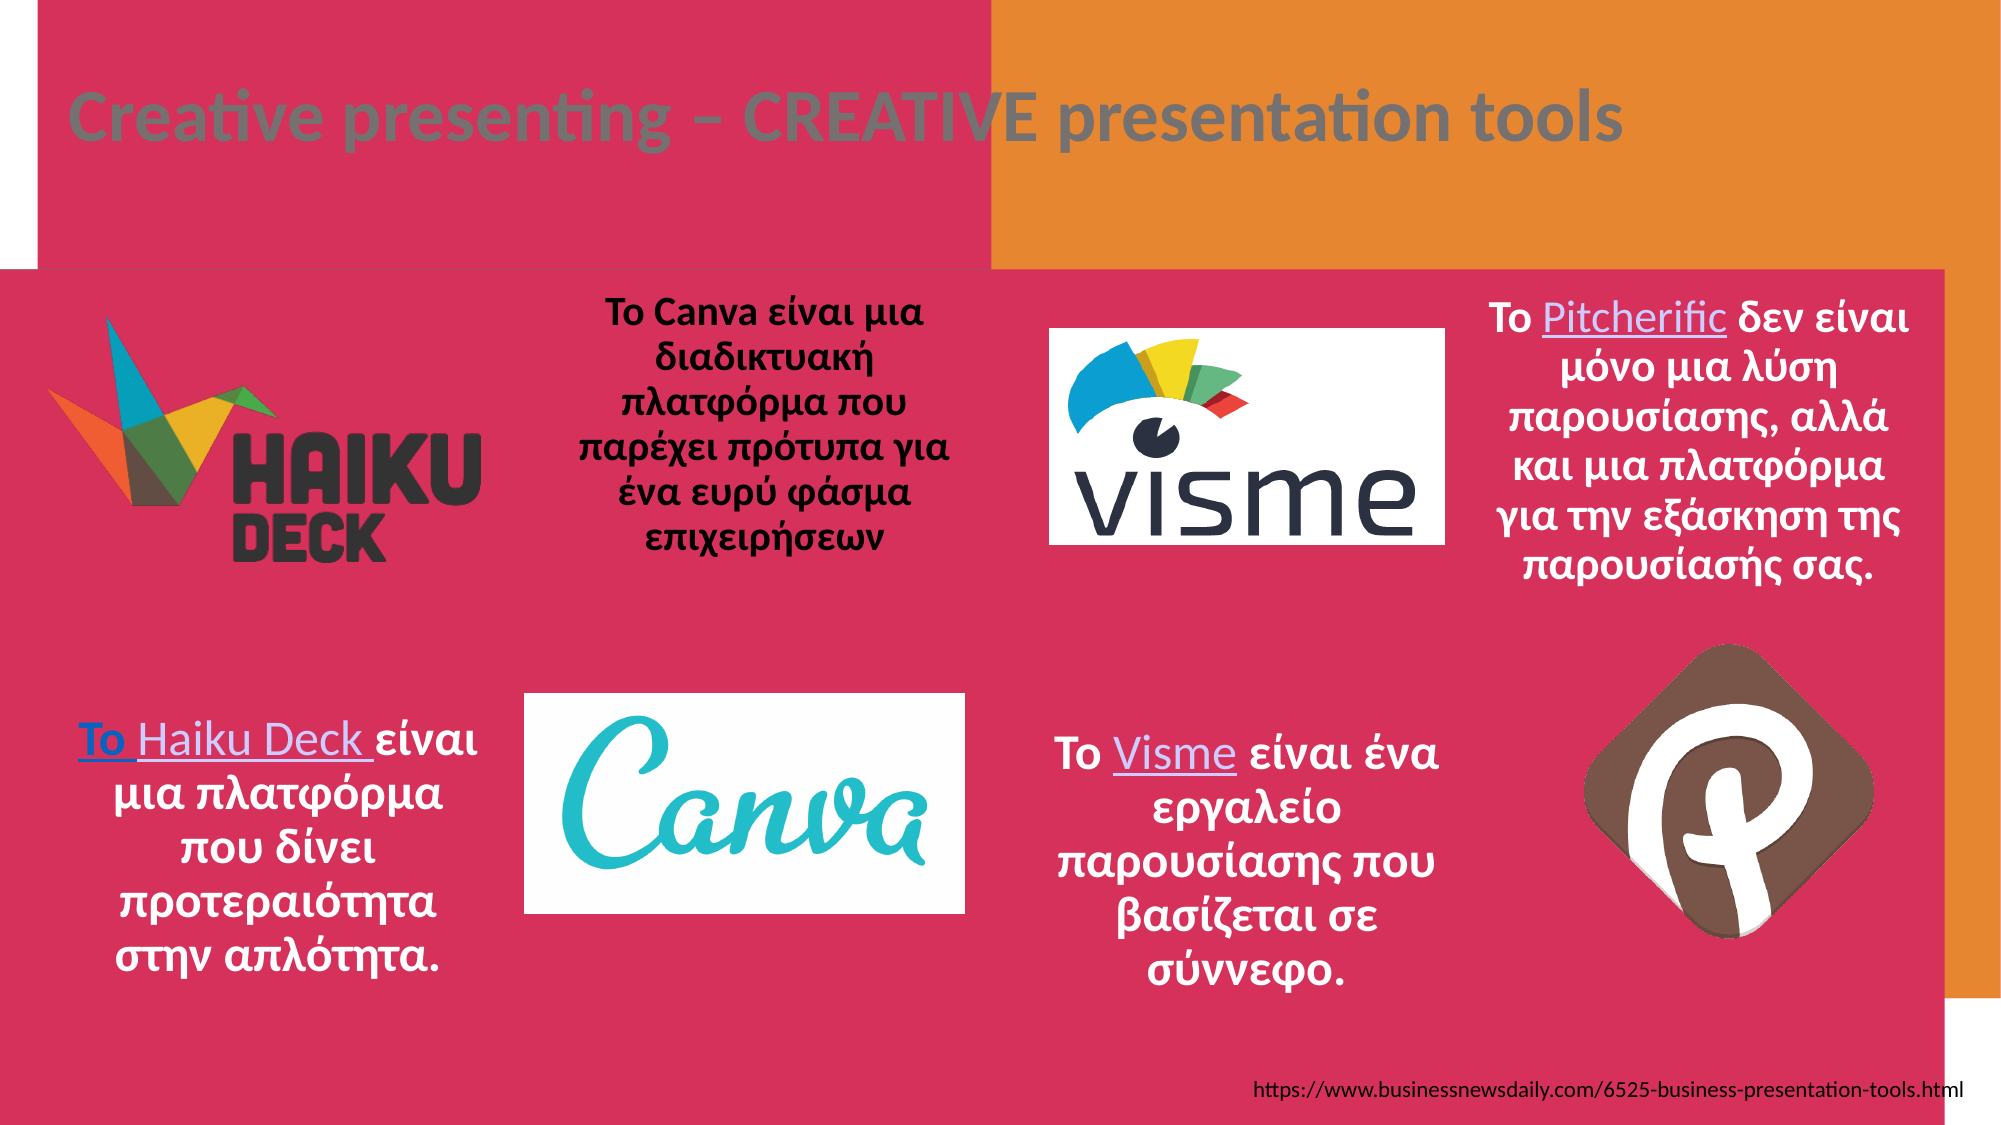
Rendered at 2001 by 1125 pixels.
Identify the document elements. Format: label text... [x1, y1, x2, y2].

text_box https://www.businessnewsdaily.com/6525-business-presentation-tools.html [1238, 1066, 2001, 1110]
picture [1572, 634, 1885, 948]
text_box Το Pitcherific δεν είναι μόνο μια λύση παρουσίασης, αλλά και μια πλατφόρμα για την εξάσκηση της παρουσίασής σας. [1467, 285, 1930, 649]
text_box Το Haiku Deck είναι μια πλατφόρμα που δίνει προτεραιότητα στην απλότητα. [57, 704, 499, 979]
text_box Το Canva είναι μια διαδικτυακή πλατφόρμα που παρέχει πρότυπα για ένα ευρύ φάσμα επιχειρήσεων [538, 282, 991, 649]
text_box Creative presenting – CREATIVE presentation tools [0, 69, 1994, 226]
picture [45, 315, 482, 563]
picture [964, 288, 1529, 585]
text_box Το Visme είναι ένα εργαλείο παρουσίασης που βασίζεται σε σύννεφο. [1025, 718, 1468, 1010]
picture [524, 693, 965, 914]
